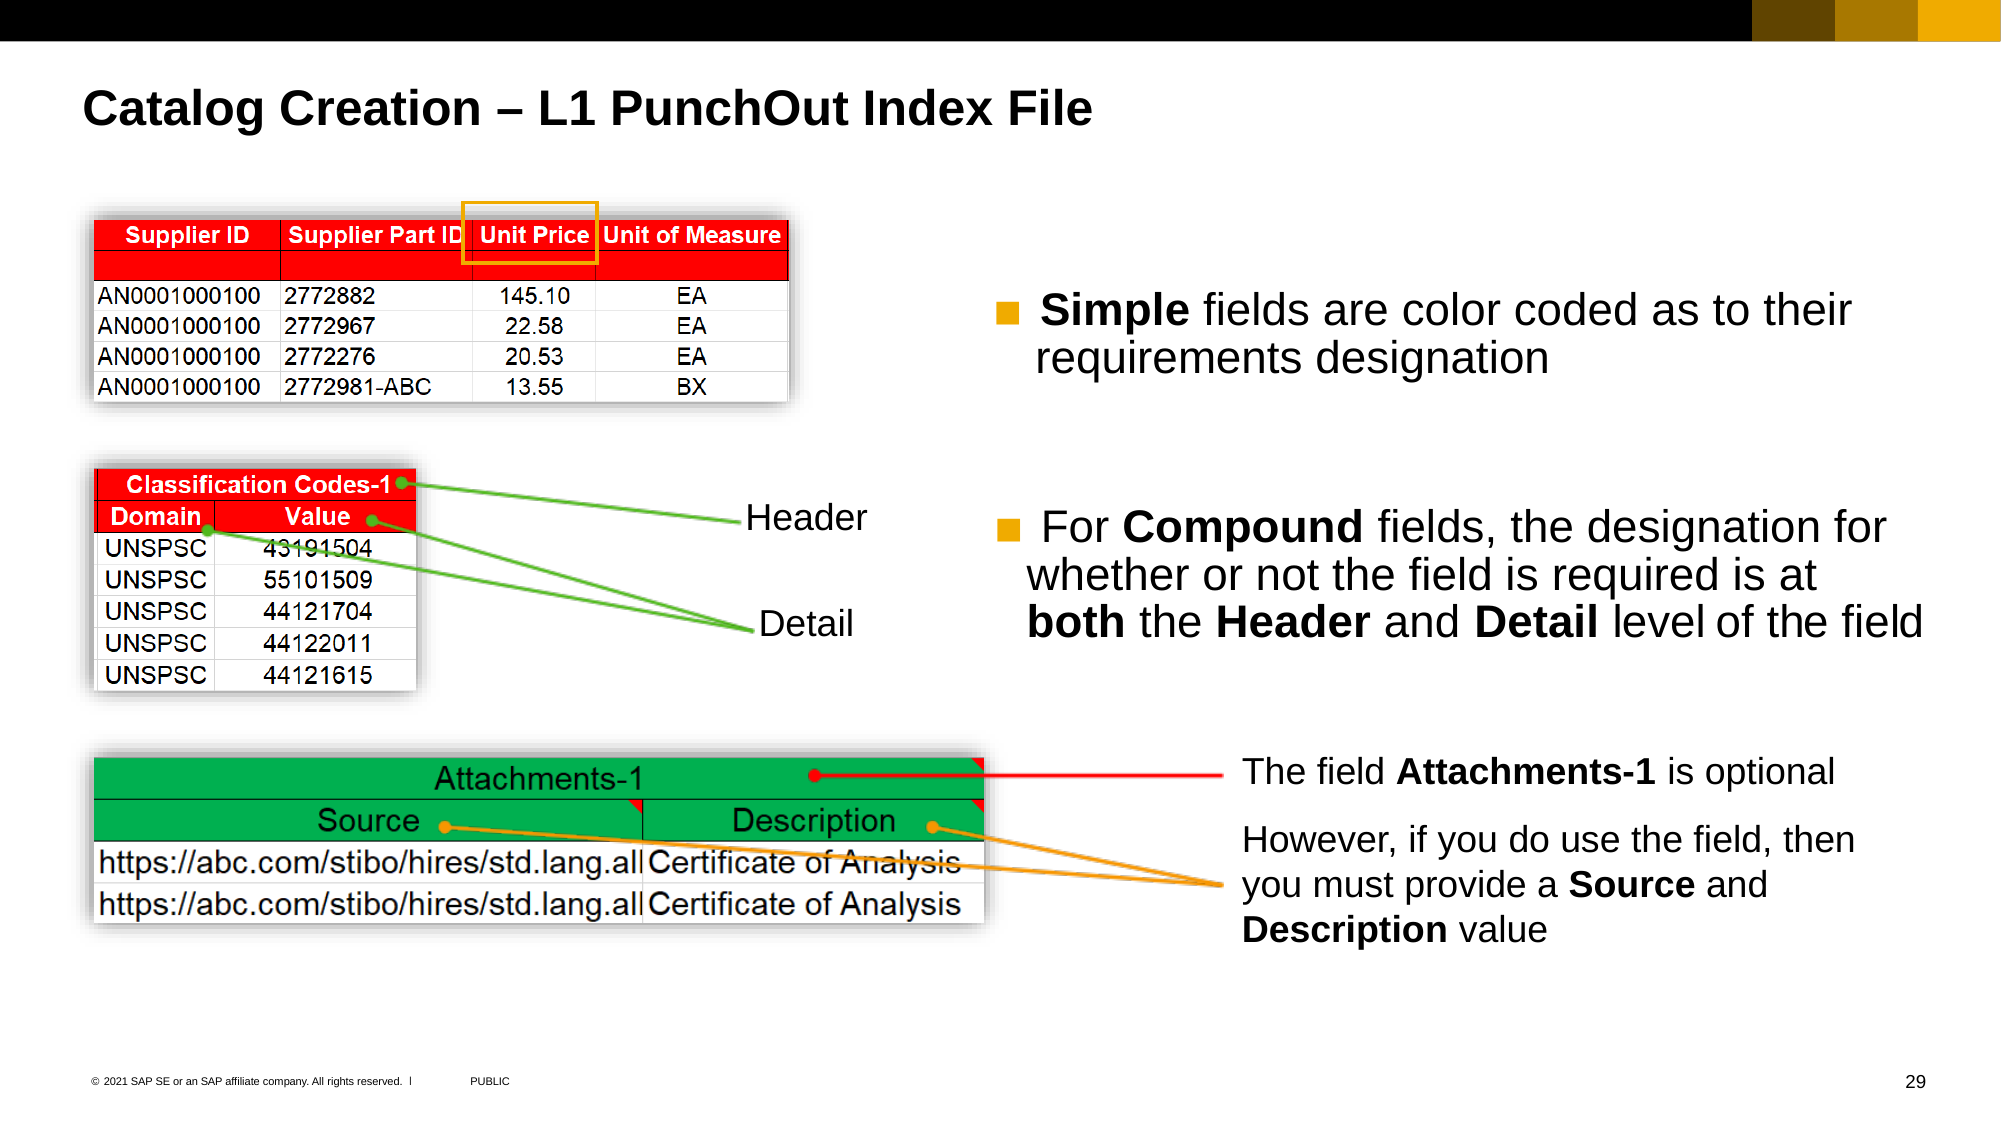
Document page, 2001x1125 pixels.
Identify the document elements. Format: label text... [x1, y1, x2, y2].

text_box [1836, 0, 1919, 42]
text_box whether or not the field is required is at boththe HeaderandDetaillevelof the field [1026, 544, 1924, 648]
text_box ▪Simplefields are color coded as to their [992, 279, 1867, 335]
picture [62, 189, 818, 431]
text_box Catalog Creation –L1 PunchOutIndex File [82, 75, 1094, 136]
text_box [447, 192, 821, 475]
text_box [0, 42, 2001, 1125]
text_box Header [748, 493, 868, 539]
text_box requirements designation [1035, 327, 1551, 383]
text_box [1919, 0, 2001, 42]
text_box The field Attachments-1is optional However, if you do use the field, then you must provide a Sourceand Descriptionvalue [1241, 747, 1867, 950]
text_box Detail [758, 599, 855, 645]
picture [62, 725, 1224, 952]
text_box ©2021 SAP SE or an SAP affiliate company. All rights reserved. ǀ PUBLIC 29 [91, 1069, 1927, 1093]
text_box [446, 539, 758, 725]
picture [62, 436, 755, 720]
text_box [0, 0, 1751, 42]
text_box [1751, 0, 1836, 42]
text_box ▪For Compoundfields, the designation for [993, 496, 1901, 552]
